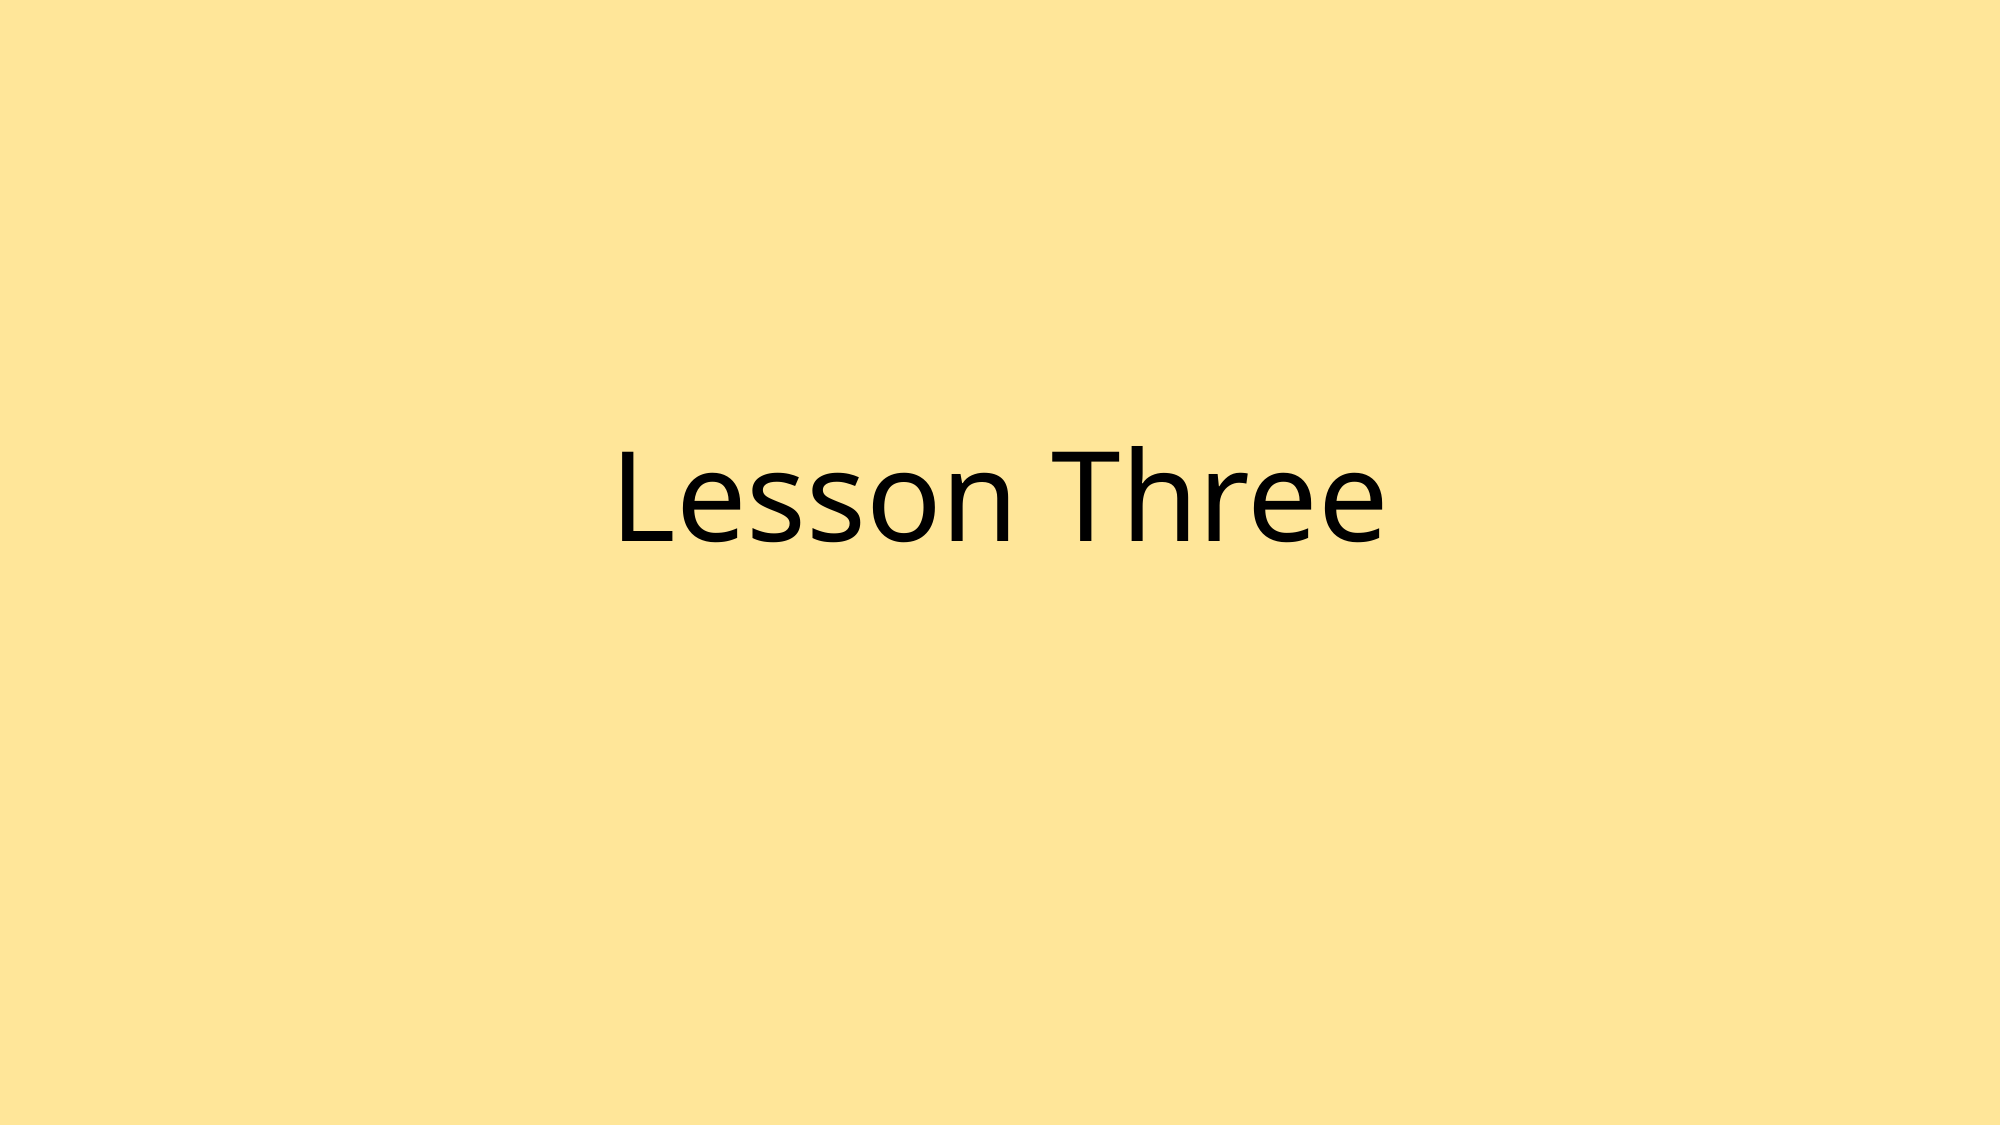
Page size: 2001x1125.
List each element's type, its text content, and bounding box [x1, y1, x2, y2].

title Lesson Three [249, 184, 1750, 576]
